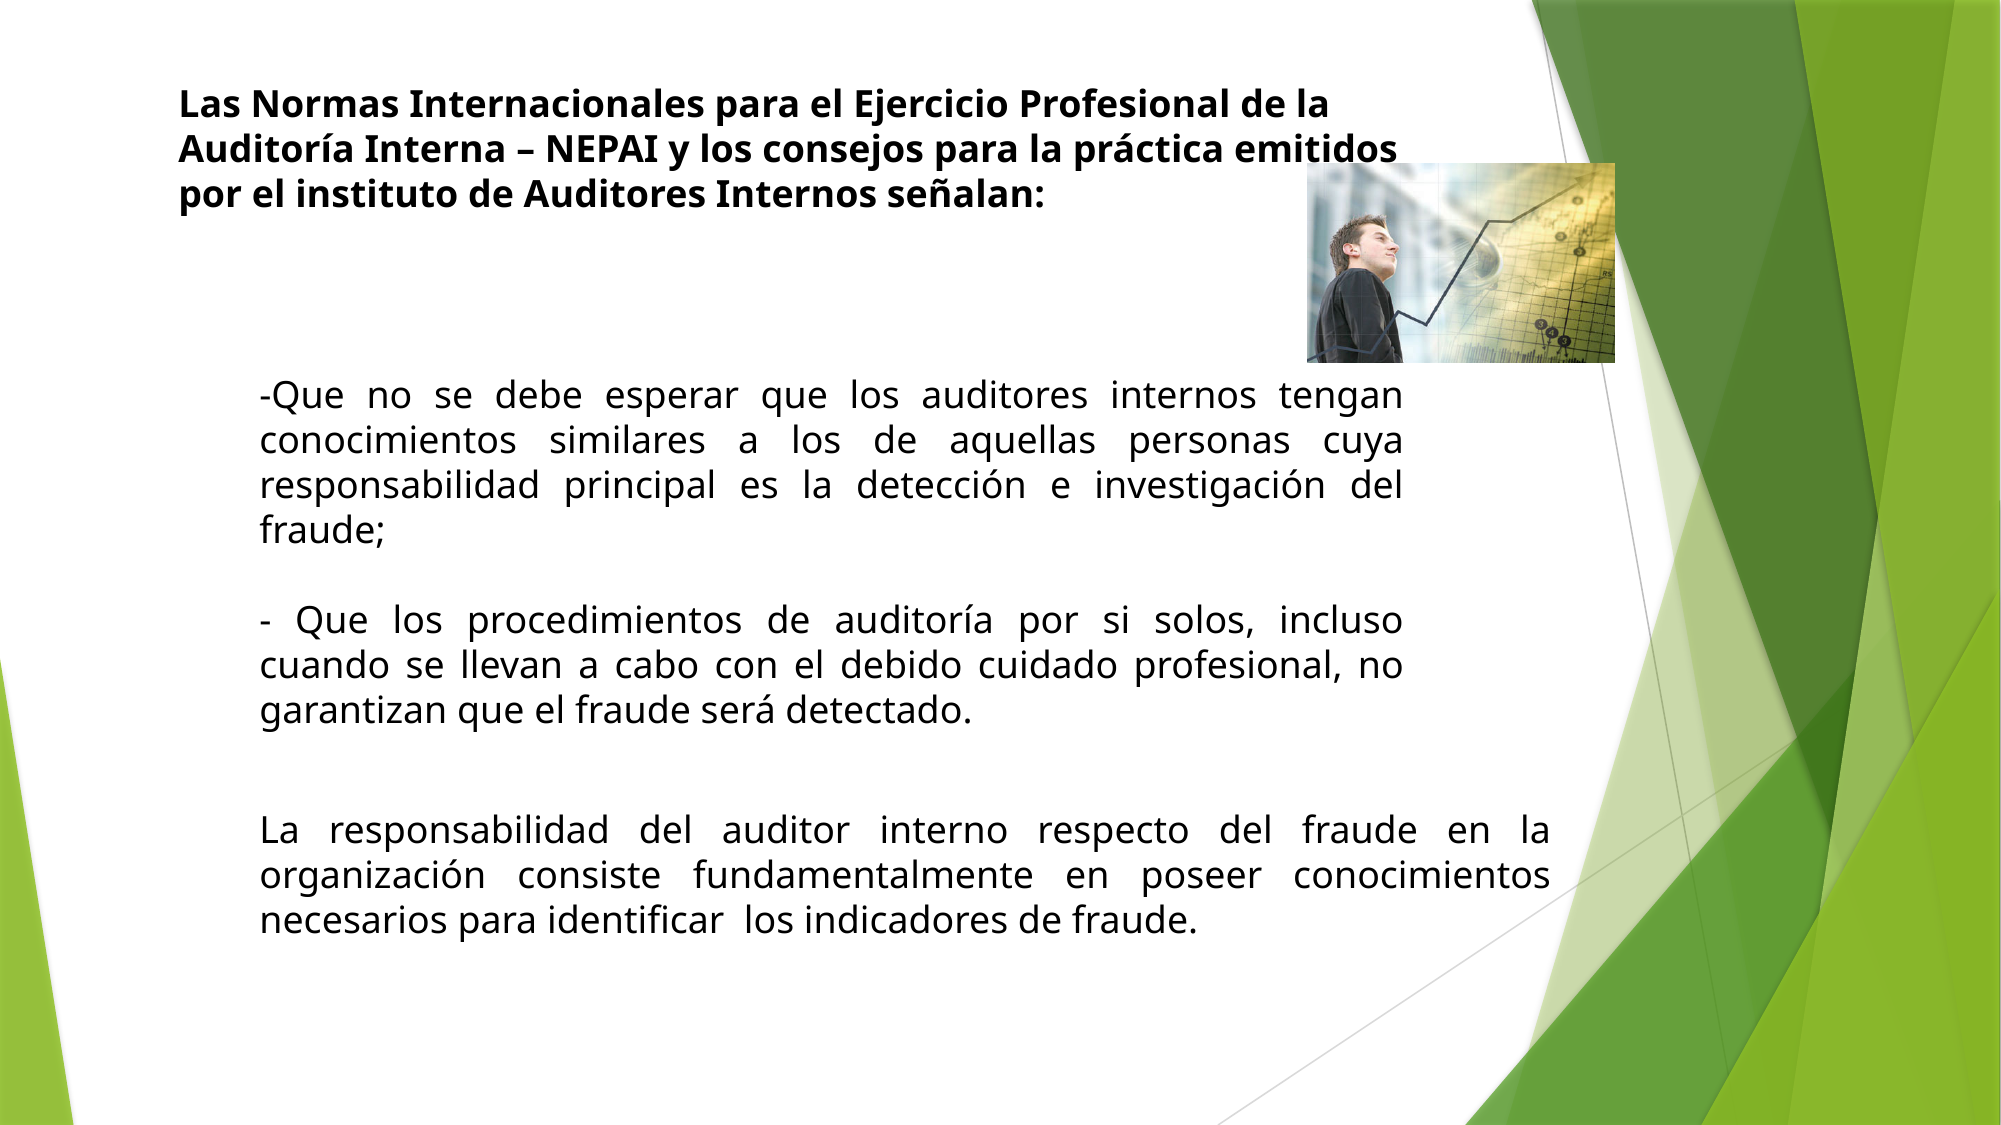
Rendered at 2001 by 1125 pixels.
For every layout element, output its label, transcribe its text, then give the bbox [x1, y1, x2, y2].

picture [1306, 163, 1615, 364]
text_box La responsabilidad del auditor interno respecto del fraude en la organización consiste fundamentalmente en poseer conocimientos necesarios para identificar los indicadores de fraude. [244, 798, 1567, 949]
text_box -Que no se debe esperar que los auditores internos tengan conocimientos similares a los de aquellas personas cuya responsabilidad principal es la detección e investigación del fraude; - Que los procedimientos de auditoría por si solos, incluso cuando se llevan a cabo con el debido cuidado profesional, no garantizan que el fraude será detectado. [244, 363, 1420, 784]
text_box Las Normas Internacionales para el Ejercicio Profesional de la Auditoría Interna – NEPAI y los consejos para la práctica emitidos por el instituto de Auditores Internos señalan: [163, 72, 1420, 268]
